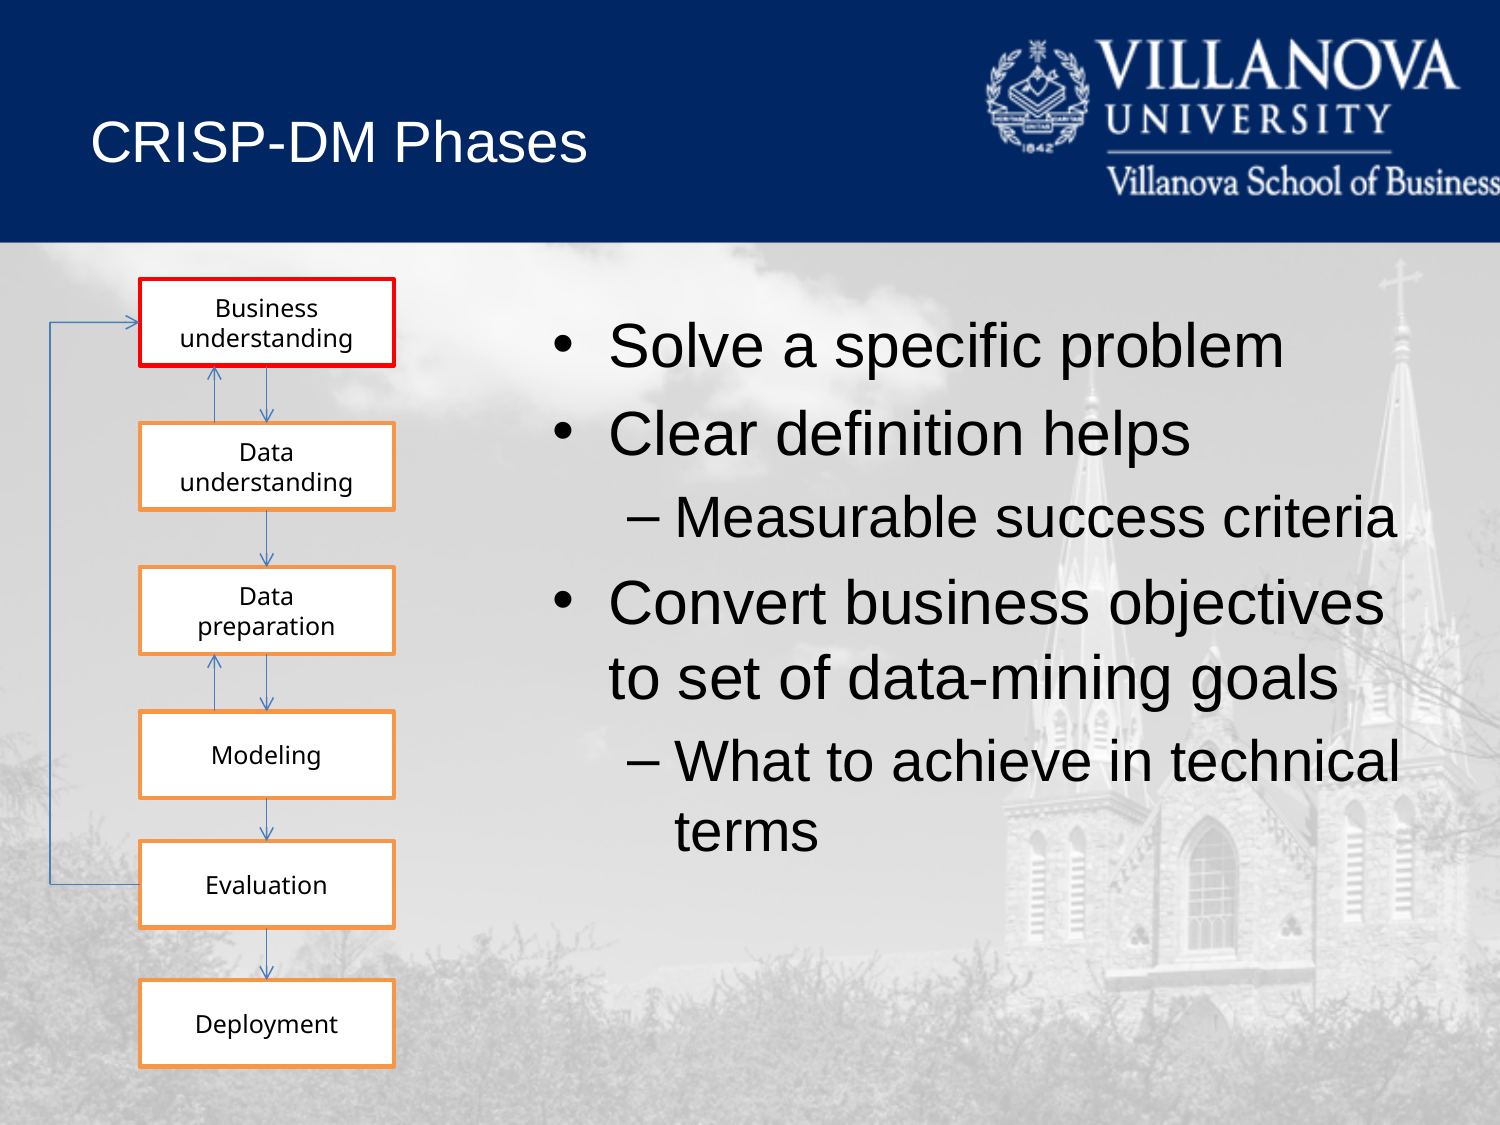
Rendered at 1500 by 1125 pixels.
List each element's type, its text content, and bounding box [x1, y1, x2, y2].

picture [0, 0, 1500, 1125]
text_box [49, 278, 394, 1067]
title CRISP-DM Phases [75, 45, 1425, 233]
list Solve a specific problem Clear definition helps Measurable success criteria Convert business objectives to set of data-mining goals What to achieve in technical terms [537, 297, 1425, 1024]
